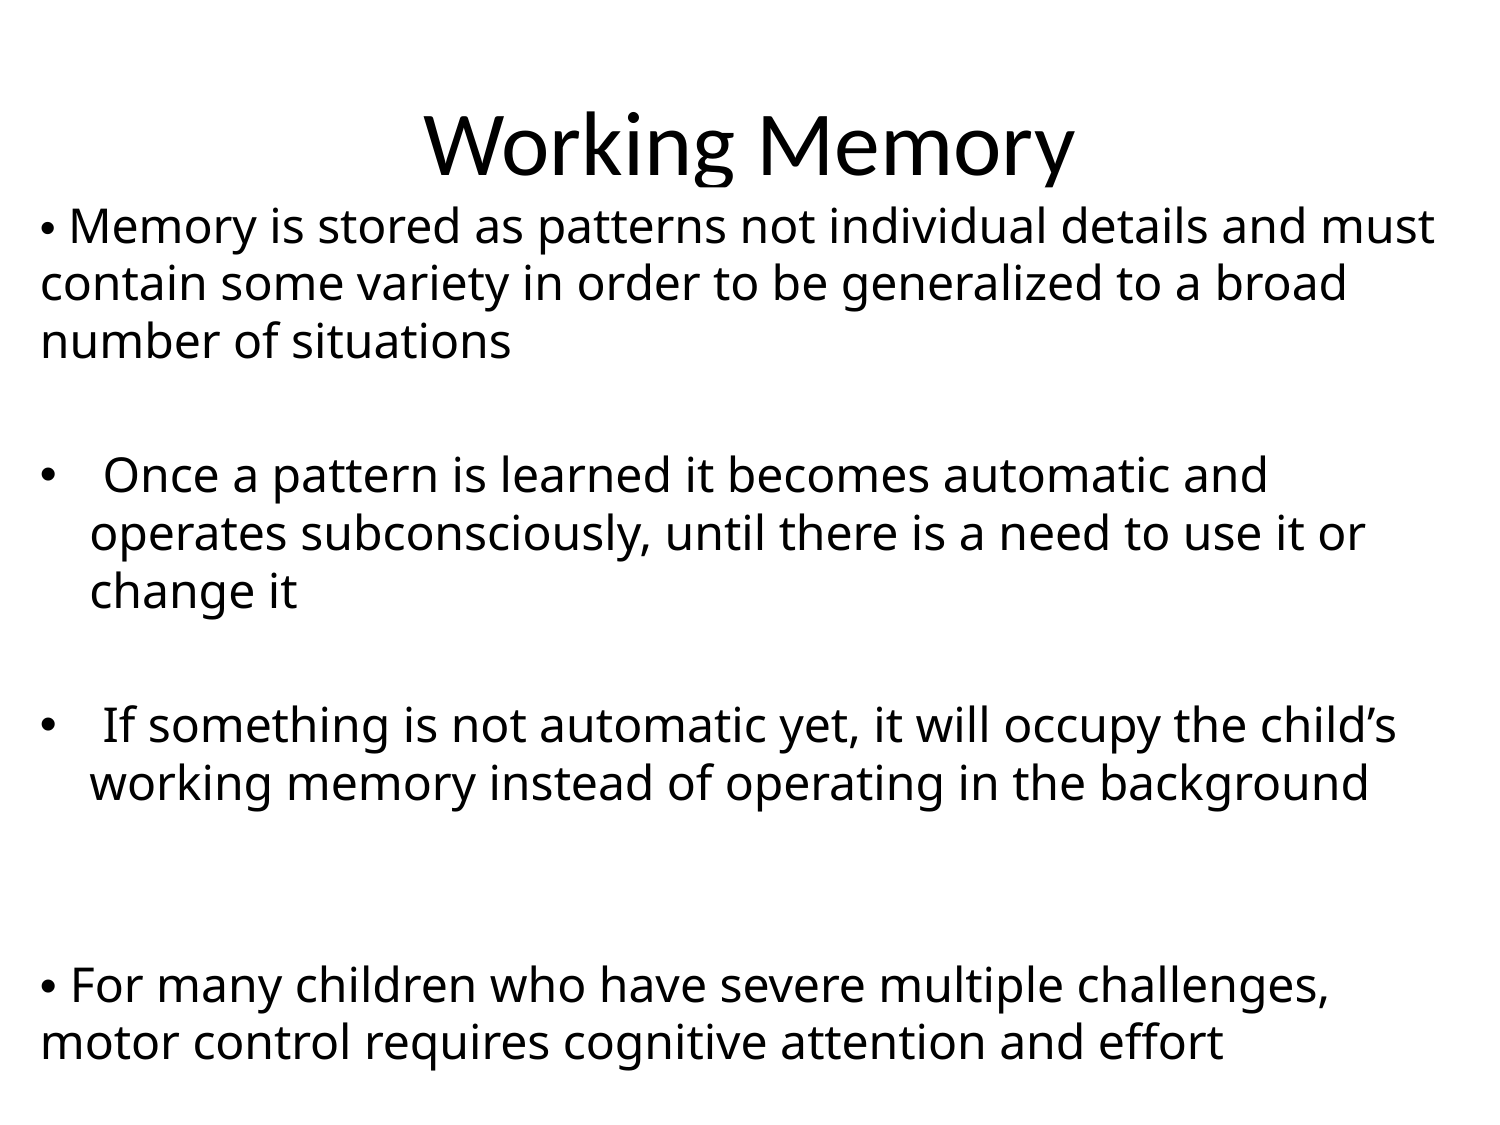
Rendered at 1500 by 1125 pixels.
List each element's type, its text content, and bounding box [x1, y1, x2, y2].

title Working Memory [75, 45, 1425, 187]
list • Memory is stored as patterns not individual details and must contain some variety in order to be generalized to a broad number of situations Once a pattern is learned it becomes automatic and operates subconsciously, until there is a need to use it or change it If something is not automatic yet, it will occupy the child’s working memory instead of operating in the background • For many children who have severe multiple challenges, motor control requires cognitive attention and effort [24, 187, 1475, 1088]
